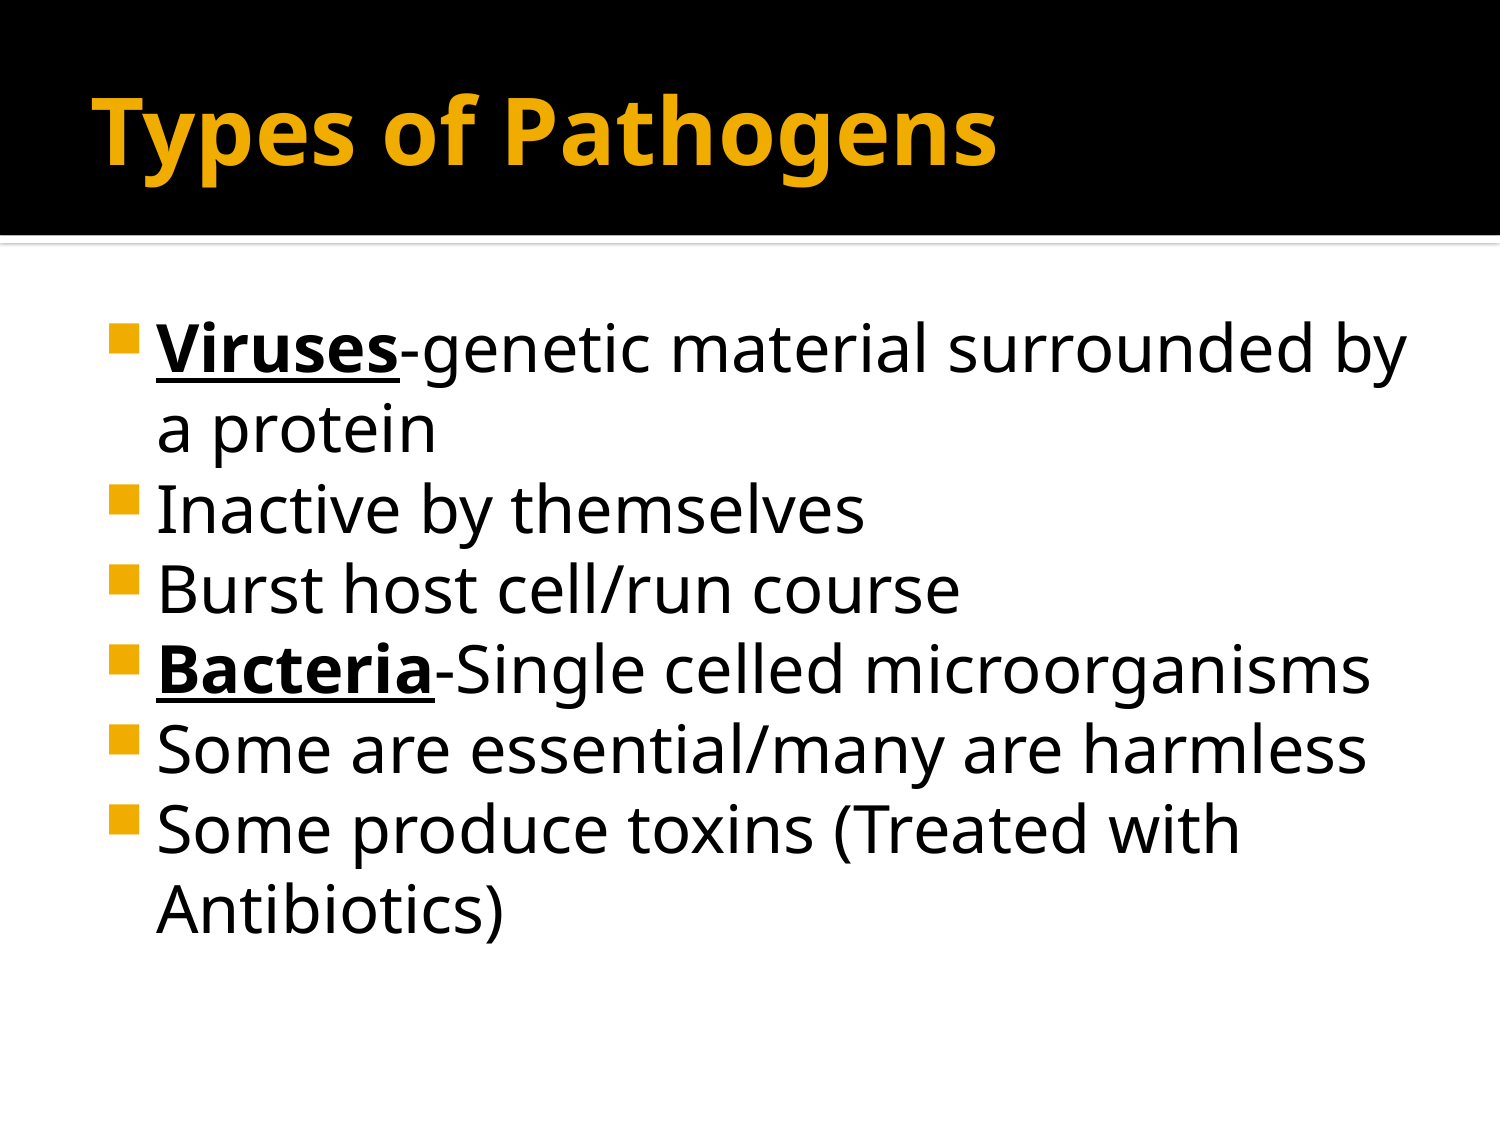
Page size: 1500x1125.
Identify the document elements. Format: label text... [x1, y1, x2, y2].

list Viruses-genetic material surrounded by a protein Inactive by themselves Burst host cell/run course Bacteria-Single celled microorganisms Some are essential/many are harmless Some produce toxins (Treated with Antibiotics) [75, 291, 1425, 1050]
title Types of Pathogens [75, 25, 1425, 231]
